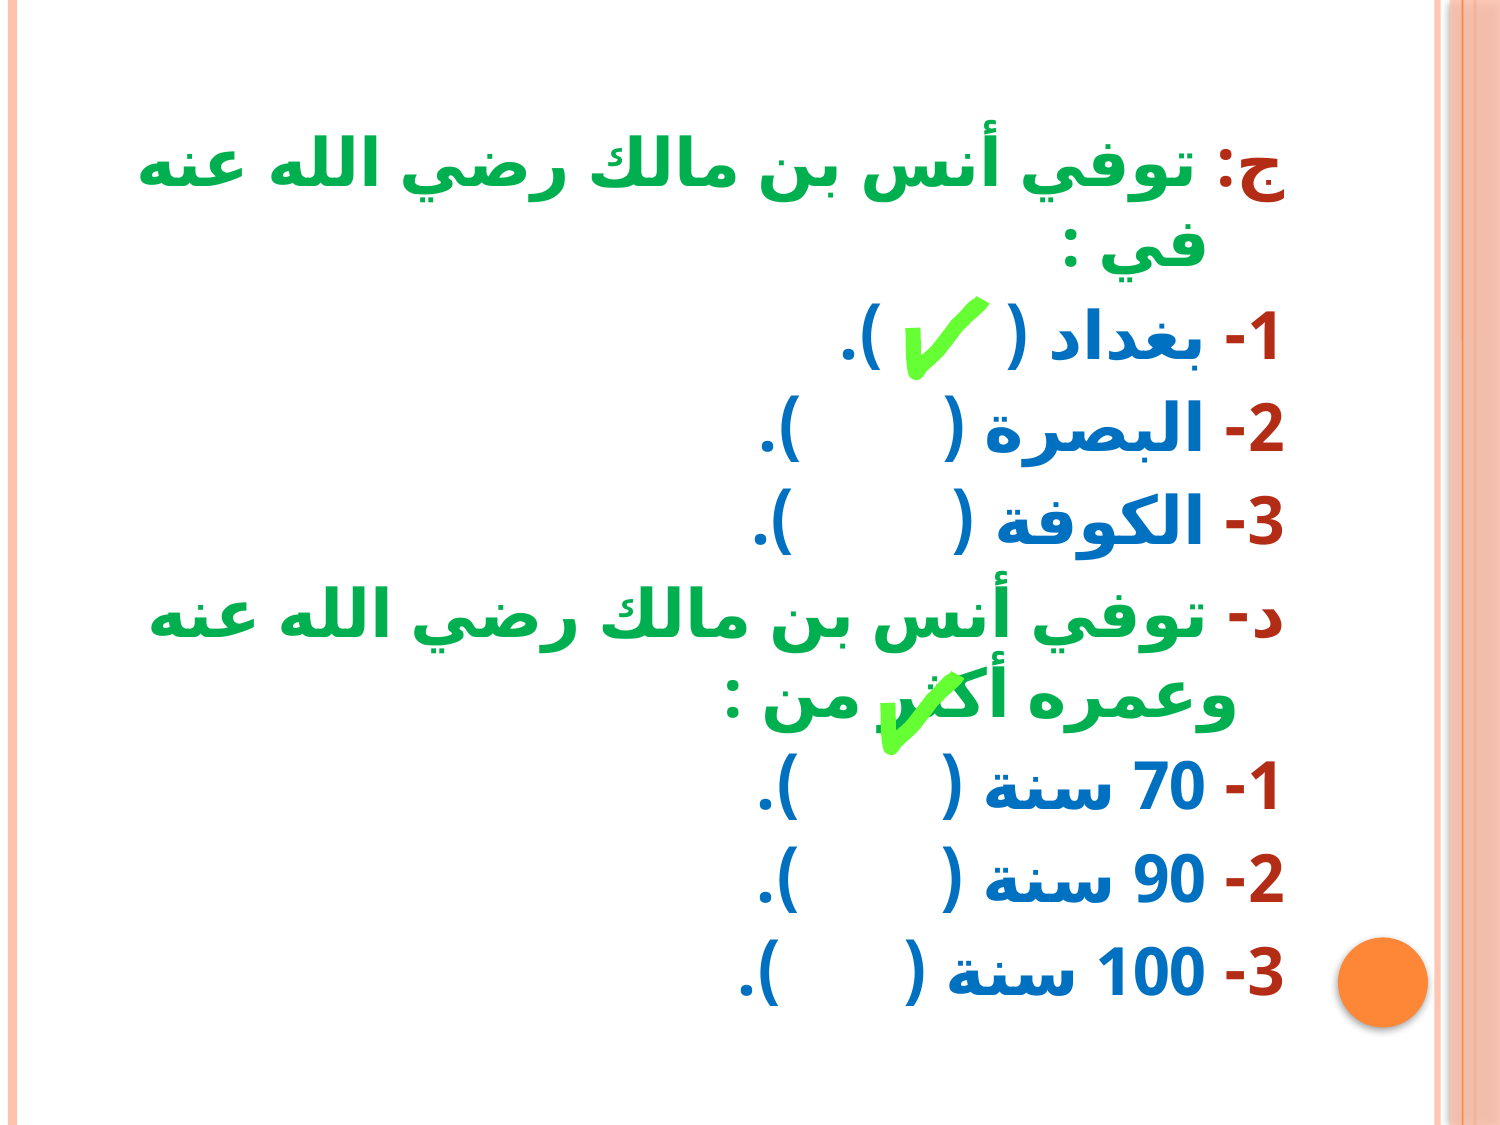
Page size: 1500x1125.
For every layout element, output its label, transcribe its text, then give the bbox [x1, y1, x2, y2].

text_box [911, 299, 984, 374]
text_box [886, 674, 959, 749]
list ج: توفي أنس بن مالك رضي الله عنه في : 1- بغداد ( ). 2- البصرة ( ). 3- الكوفة ( ). د- توفي أنس بن مالك رضي الله عنه وعمره أكثر من : 1- 70 سنة ( ). 2- 90 سنة ( ). 3- 100 سنة ( ). [75, 112, 1300, 1062]
